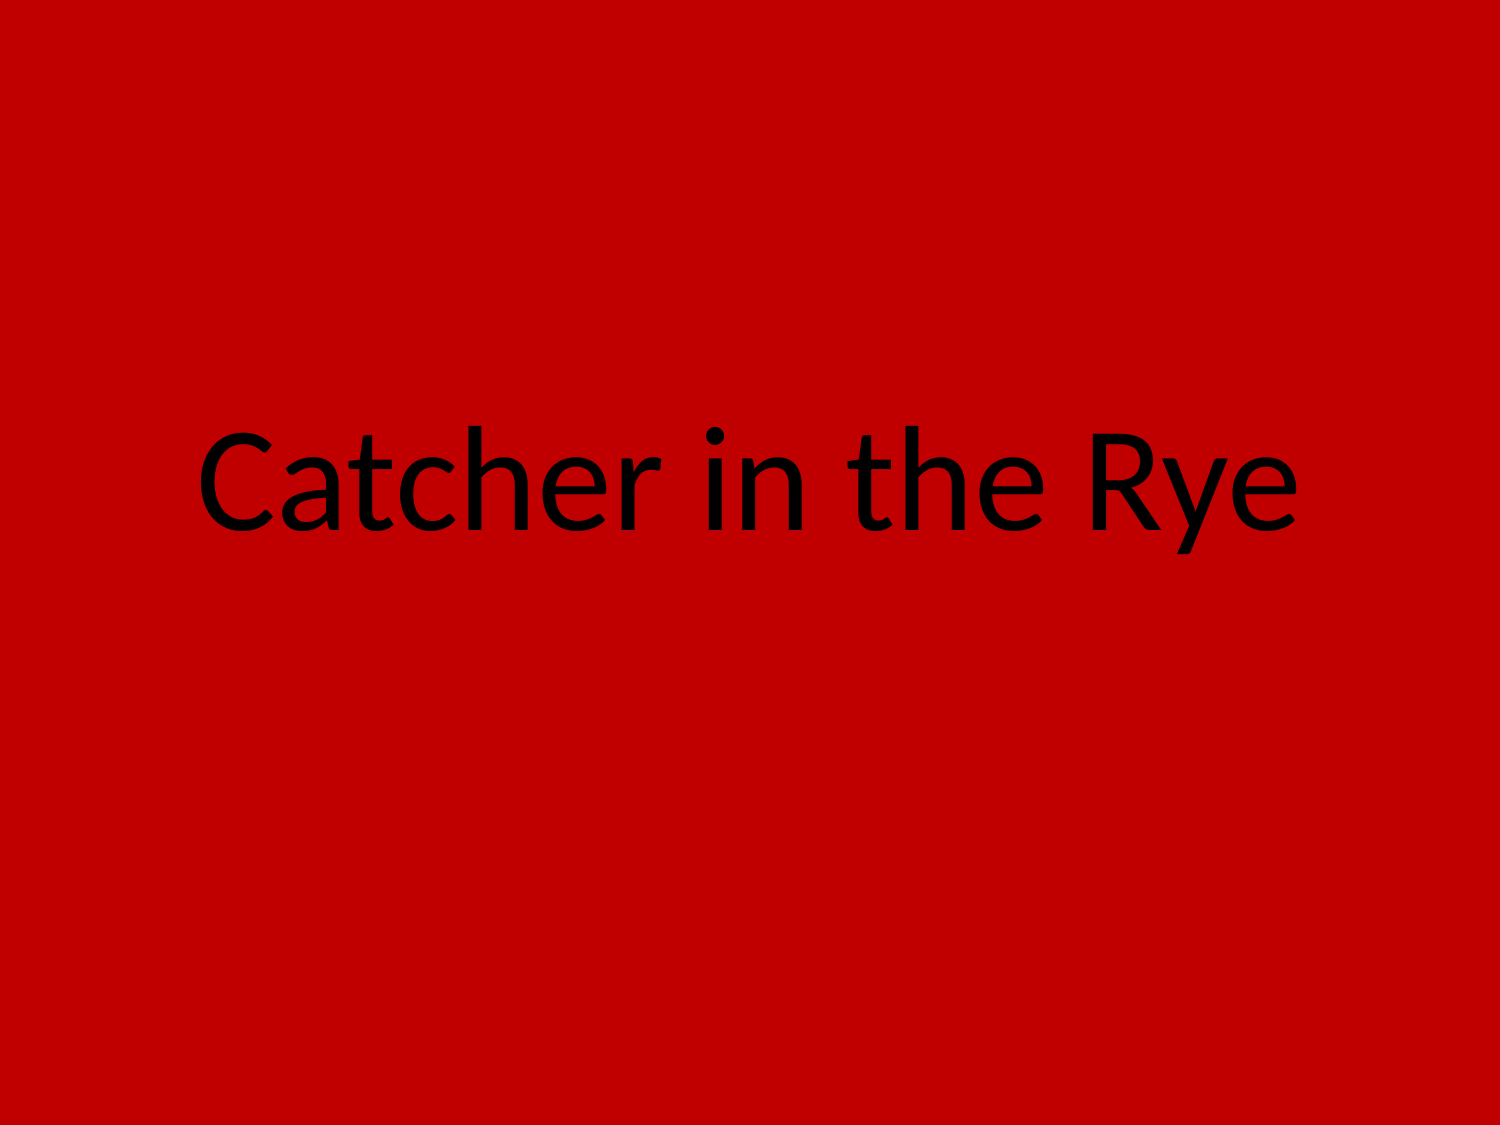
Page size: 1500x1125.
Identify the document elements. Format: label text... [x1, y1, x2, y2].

title Catcher in the Rye [112, 349, 1388, 591]
